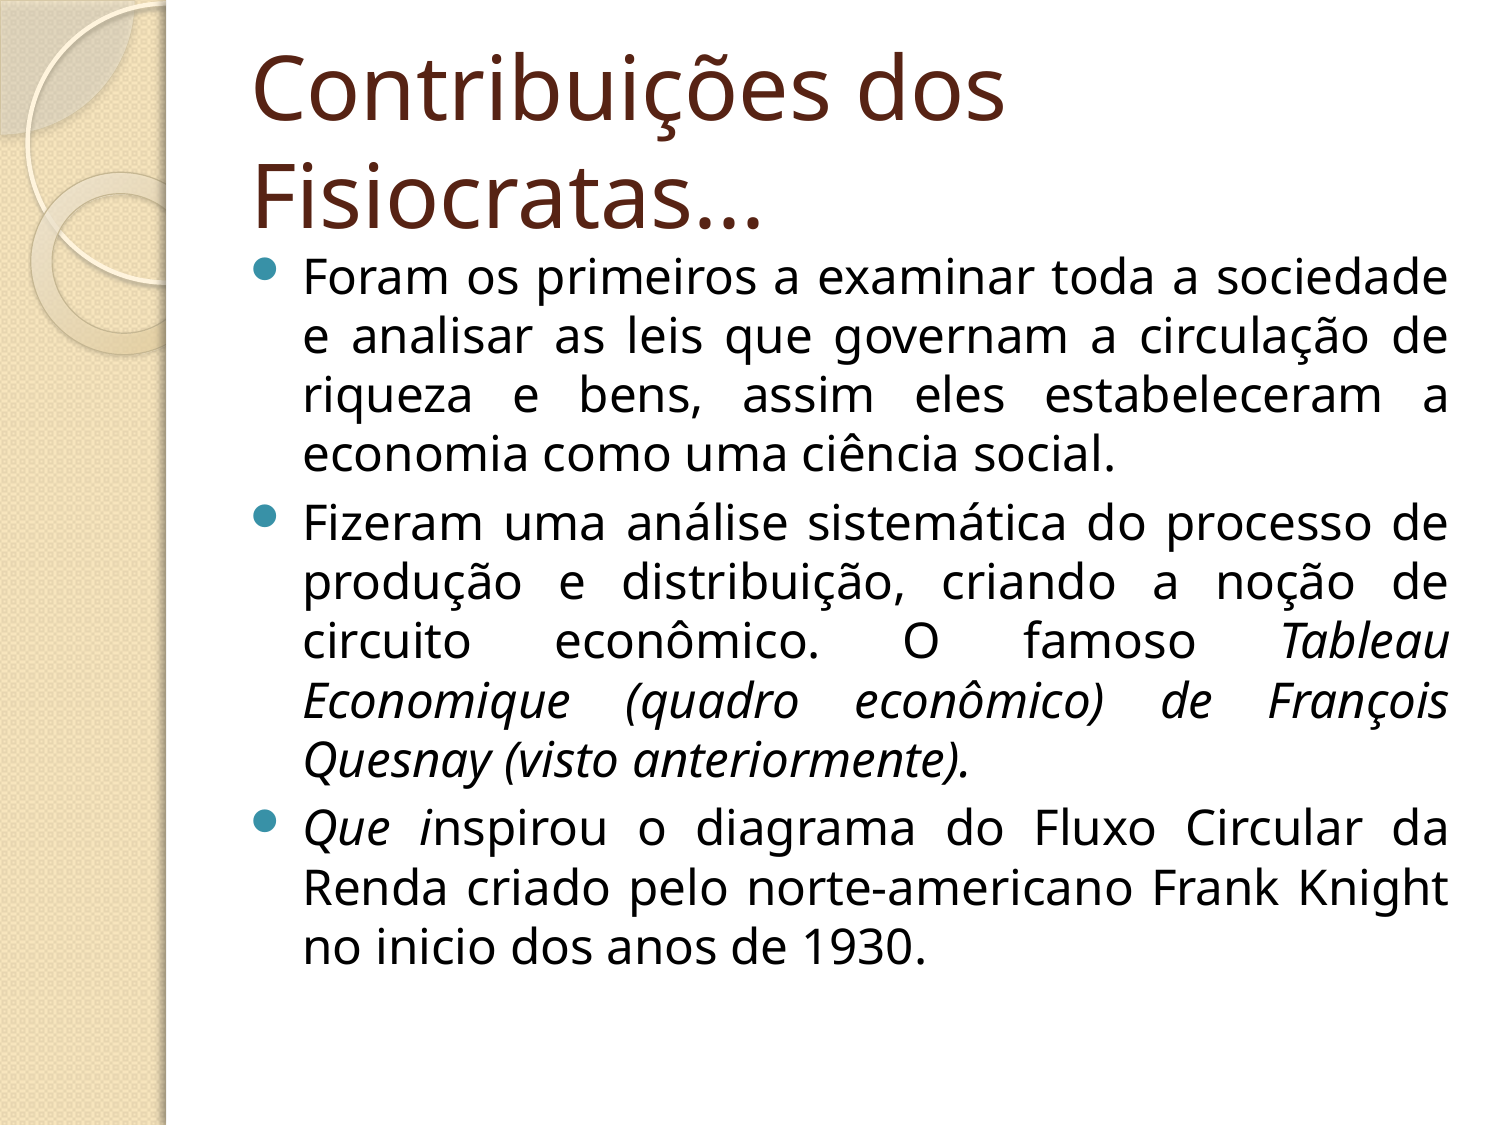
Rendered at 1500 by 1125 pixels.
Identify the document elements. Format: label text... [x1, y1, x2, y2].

list Foram os primeiros a examinar toda a sociedade e analisar as leis que governam a circulação de riqueza e bens, assim eles estabeleceram a economia como uma ciência social. Fizeram uma análise sistemática do processo de produção e distribuição, criando a noção de circuito econômico. O famoso Tableau Economique (quadro econômico) de François Quesnay (visto anteriormente). Que inspirou o diagrama do Fluxo Circular da Renda criado pelo norte-americano Frank Knight no inicio dos anos de 1930. [235, 237, 1466, 1025]
title Contribuições dos Fisiocratas... [235, 45, 1466, 233]
